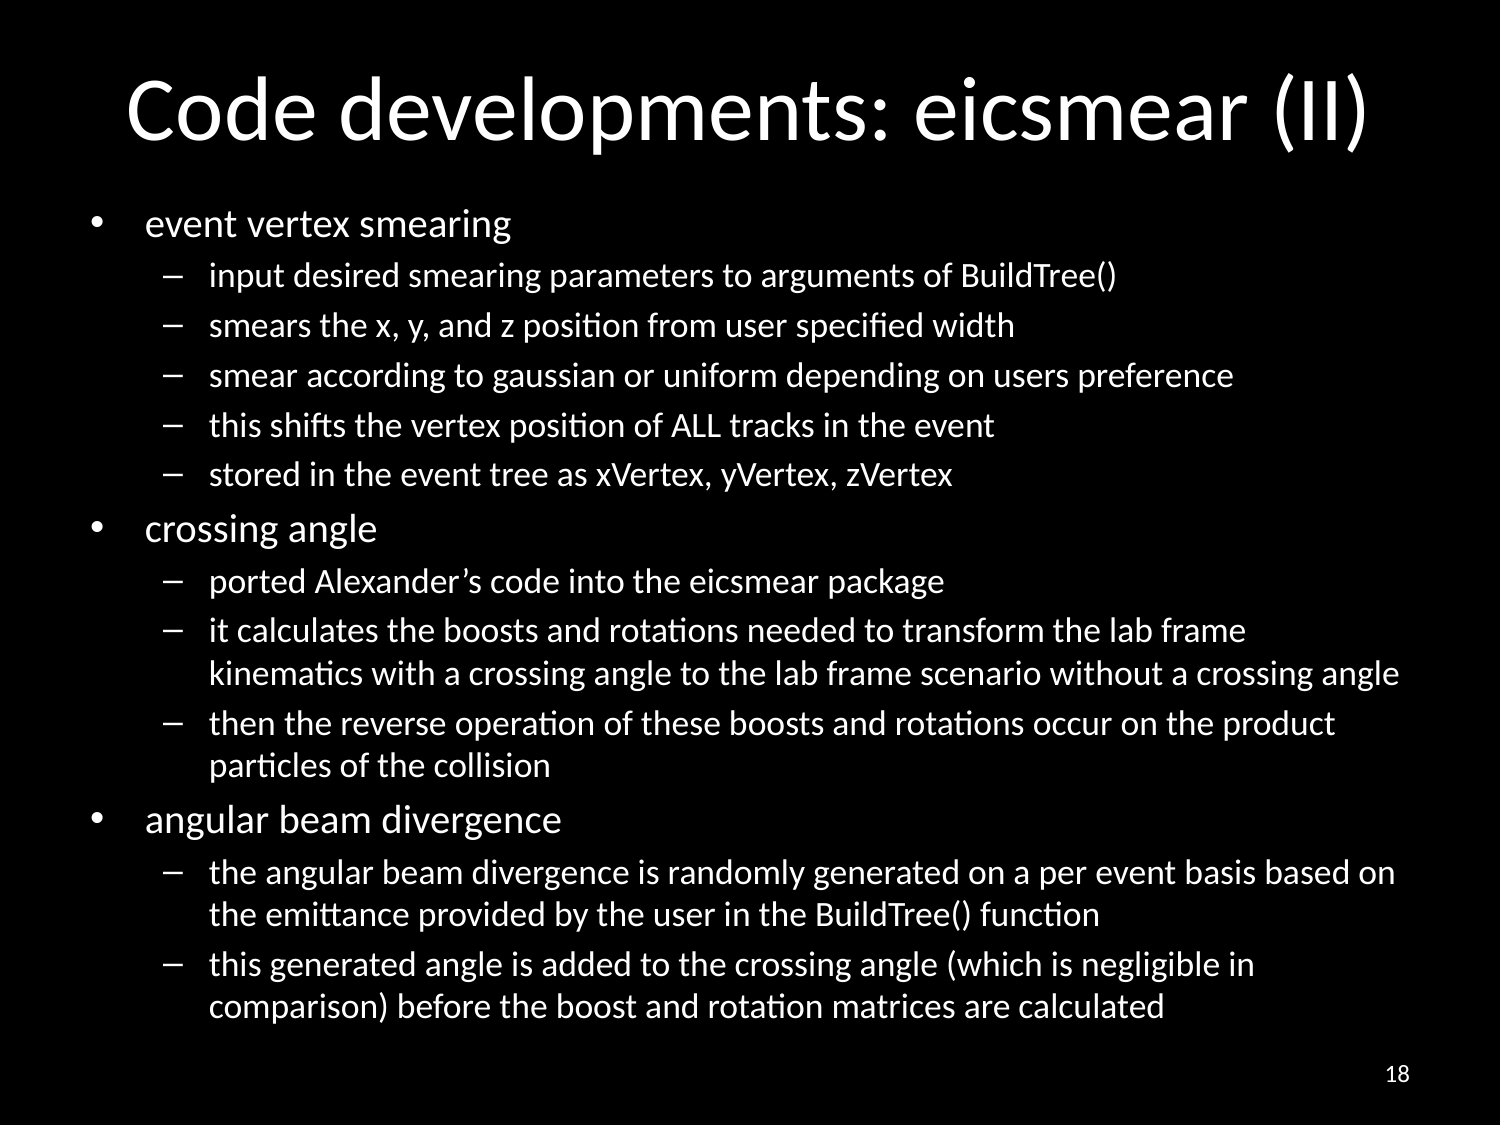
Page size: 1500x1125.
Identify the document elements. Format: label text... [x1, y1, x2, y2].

title Code developments: eicsmear (II) [75, 31, 1425, 176]
slide_number 18 [1074, 1042, 1425, 1103]
list event vertex smearing input desired smearing parameters to arguments of BuildTree() smears the x, y, and z position from user specified width smear according to gaussian or uniform depending on users preference this shifts the vertex position of ALL tracks in the event stored in the event tree as xVertex, yVertex, zVertex crossing angle ported Alexander’s code into the eicsmear package it calculates the boosts and rotations needed to transform the lab frame kinematics with a crossing angle to the lab frame scenario without a crossing angle then the reverse operation of these boosts and rotations occur on the product particles of the collision angular beam divergence the angular beam divergence is randomly generated on a per event basis based on the emittance provided by the user in the BuildTree() function this generated angle is added to the crossing angle (which is negligible in comparison) before the boost and rotation matrices are calculated [75, 189, 1425, 1083]
